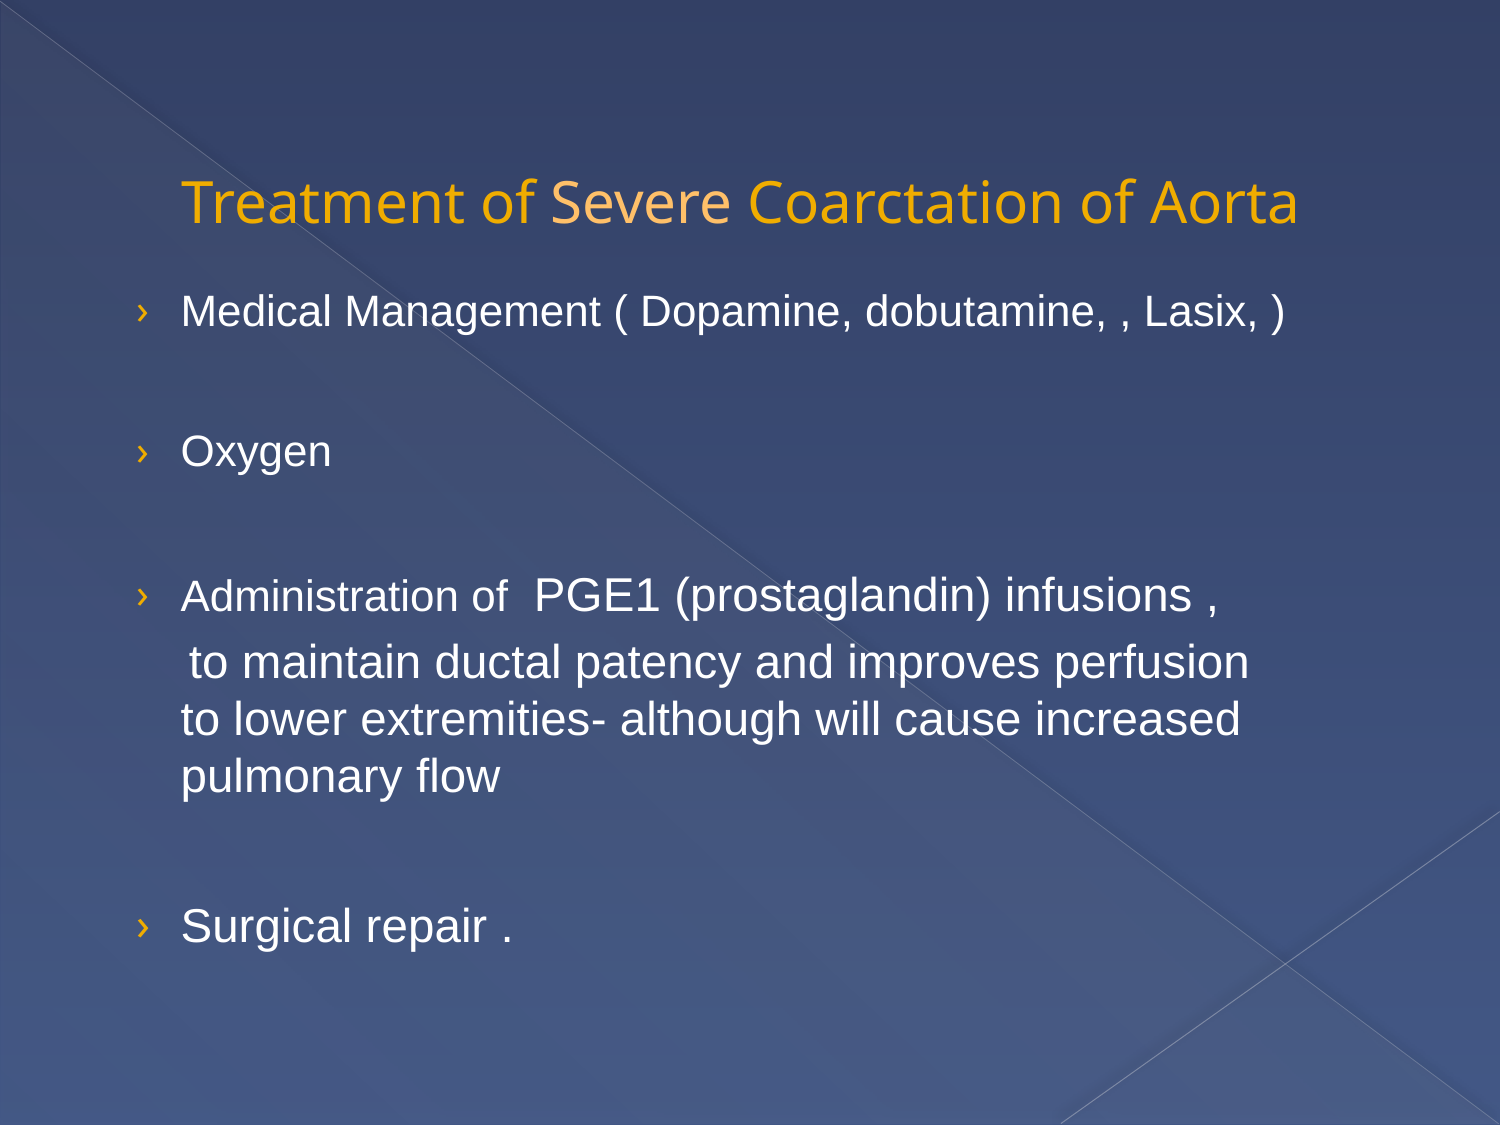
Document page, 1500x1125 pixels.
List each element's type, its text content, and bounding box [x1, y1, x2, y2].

title Treatment of Severe Coarctation of Aorta [87, 112, 1438, 288]
list Medical Management ( Dopamine, dobutamine, , Lasix, ) Oxygen Administration of PGE1 (prostaglandin) infusions , to maintain ductal patency and improves perfusion to lower extremities- although will cause increased pulmonary flow Surgical repair . [37, 275, 1313, 1013]
